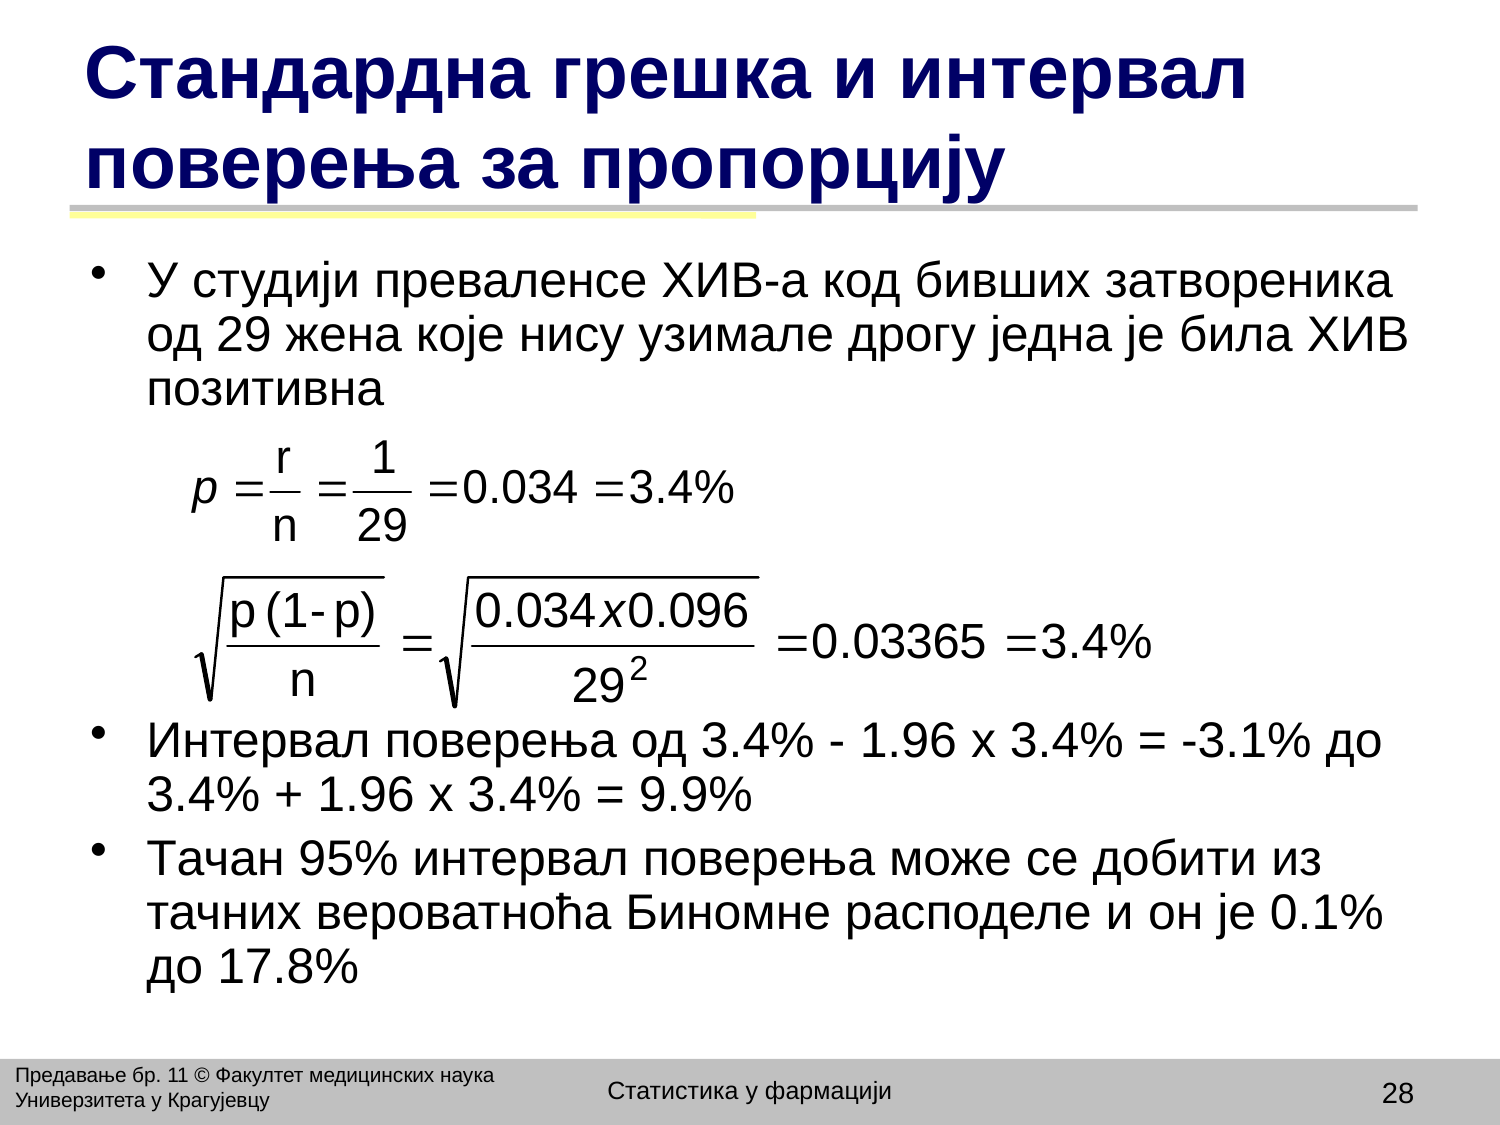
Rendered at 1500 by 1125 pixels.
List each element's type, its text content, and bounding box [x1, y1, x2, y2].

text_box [184, 564, 1163, 723]
list У студији преваленсе ХИВ-а код бивших затвореника од 29 жена које нису узимале дрогу једна је била ХИВ позитивна Интервал поверења од 3.4% - 1.96 x 3.4% = -3.1% до 3.4% + 1.96 x 3.4% = 9.9% Тачан 95% интервал поверења може се добити из тачних вероватноћа Биномне расподеле и он је 0.1% до 17.8% [74, 523, 1426, 1023]
slide_number 28 [1079, 1066, 1430, 1125]
list У студији преваленсе ХИВ-а код бивших затвореника од 29 жена које нису узимале дрогу једна је била ХИВ позитивна Интервал поверења од 3.4% - 1.96 x 3.4% = -3.1% до 3.4% + 1.96 x 3.4% = 9.9% Тачан 95% интервал поверења може се добити из тачних вероватноћа Биномне расподеле и он је 0.1% до 17.8% [74, 246, 1426, 522]
title Стандардна грешка и интервал поверења за пропорцију [69, 19, 1426, 208]
slide_number Предавање бр. 11 © Факултет медицинских наука Универзитета у Крагујевцу [0, 1053, 622, 1108]
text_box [182, 422, 743, 552]
footer Статистика у фармацији [512, 1066, 988, 1125]
